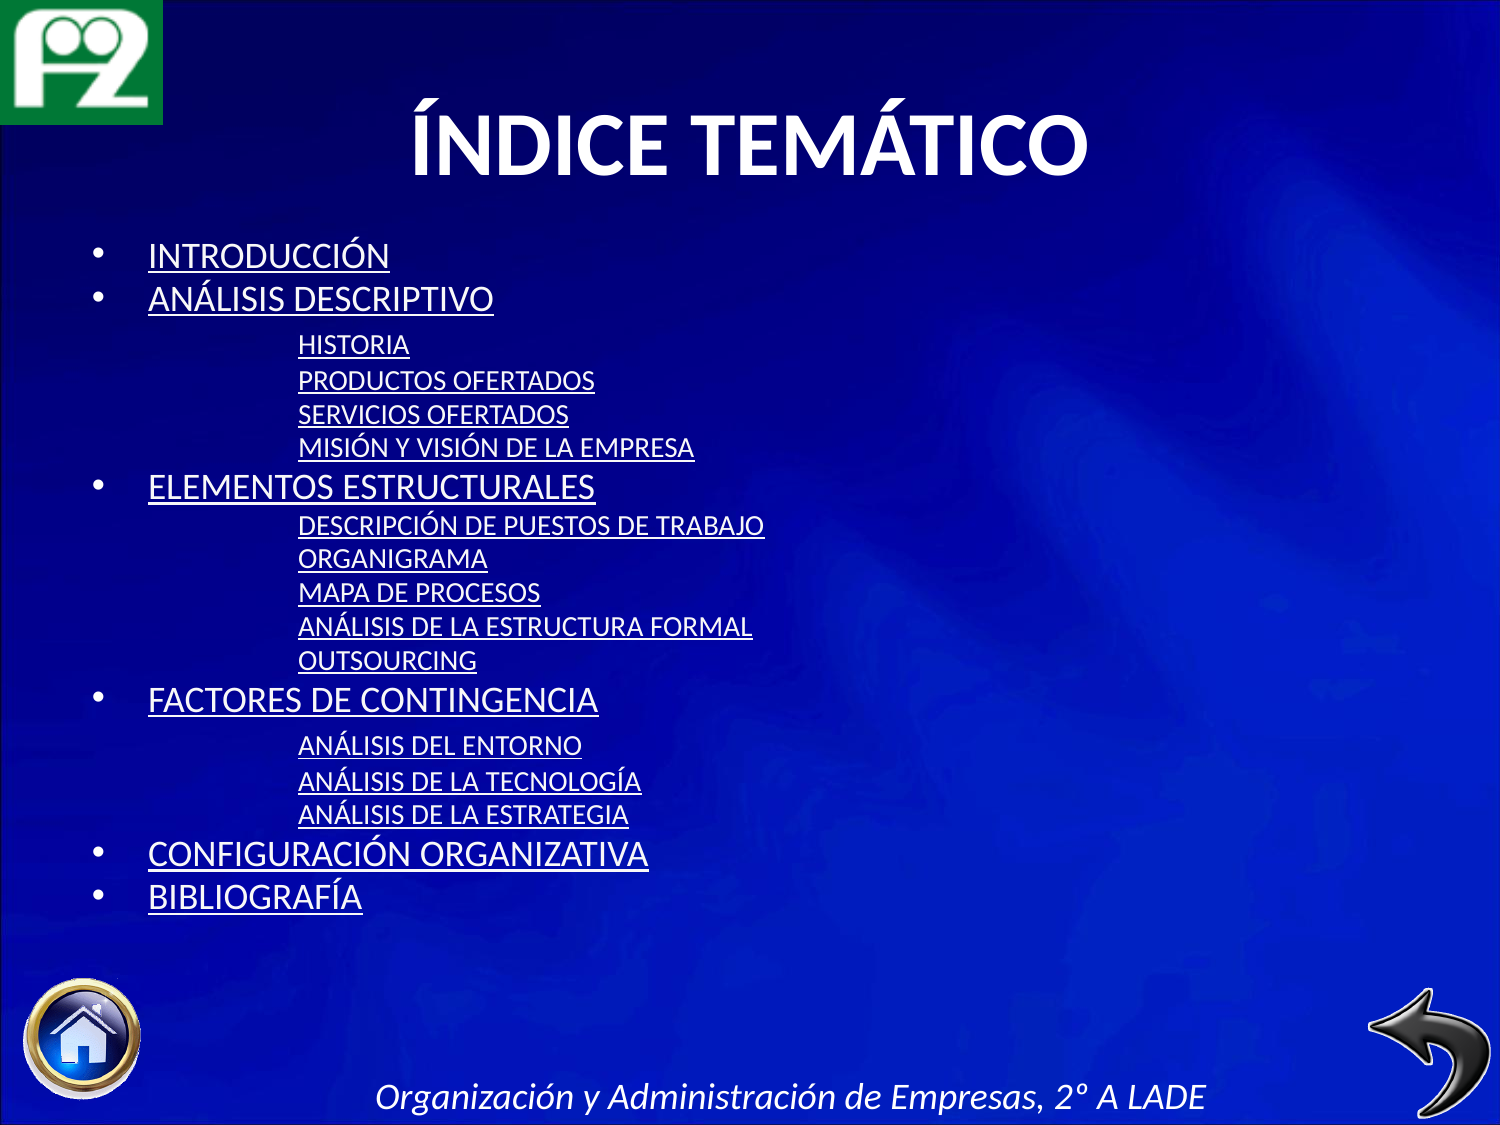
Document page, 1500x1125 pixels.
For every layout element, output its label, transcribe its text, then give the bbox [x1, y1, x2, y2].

picture [0, 0, 1500, 1125]
list INTRODUCCIÓN ANÁLISIS DESCRIPTIVO HISTORIA PRODUCTOS OFERTADOS SERVICIOS OFERTADOS MISIÓN Y VISIÓN DE LA EMPRESA ELEMENTOS ESTRUCTURALES DESCRIPCIÓN DE PUESTOS DE TRABAJO ORGANIGRAMA MAPA DE PROCESOS ANÁLISIS DE LA ESTRUCTURA FORMAL OUTSOURCING FACTORES DE CONTINGENCIA ANÁLISIS DEL ENTORNO ANÁLISIS DE LA TECNOLOGÍA ANÁLISIS DE LA ESTRATEGIA CONFIGURACIÓN ORGANIZATIVA BIBLIOGRAFÍA [76, 231, 1428, 975]
text_box Organización y Administración de Empresas, 2º A LADE [360, 1064, 1341, 1125]
title ÍNDICE TEMÁTICO [74, 44, 1426, 233]
